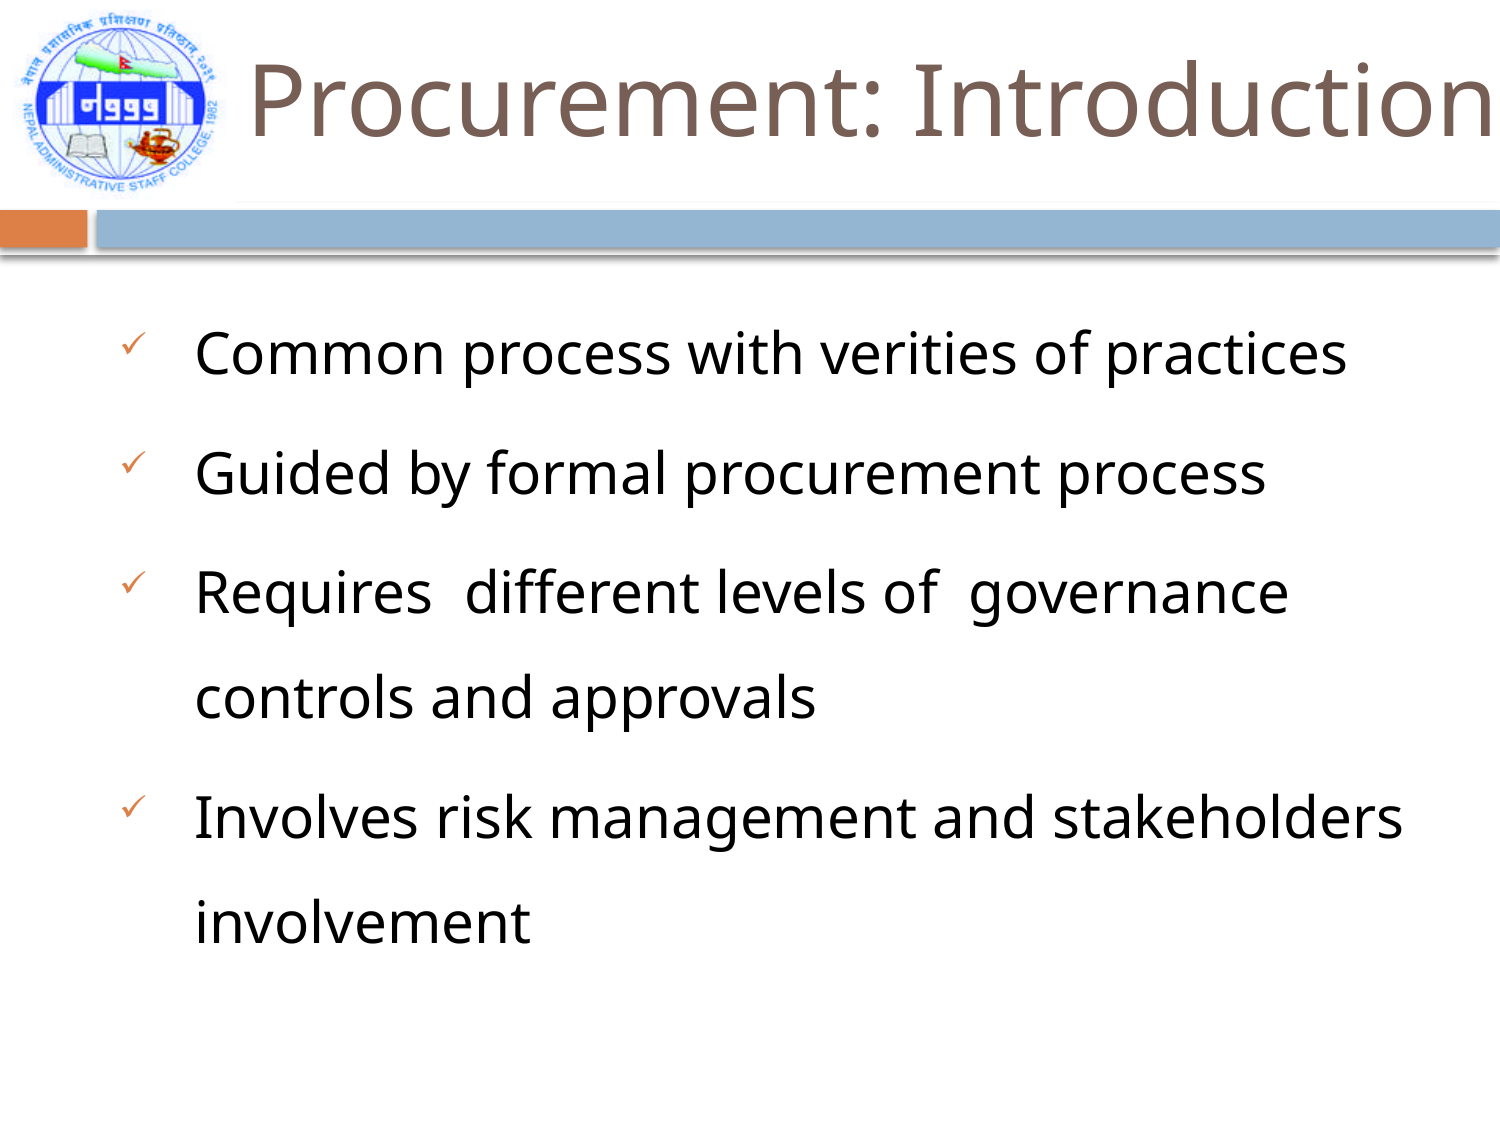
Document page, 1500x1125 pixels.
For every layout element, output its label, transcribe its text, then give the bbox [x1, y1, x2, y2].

text_box Procurement: Introduction [231, 28, 1500, 164]
text_box Common process with verities of practices Guided by formal procurement process Requires different levels of governance controls and approvals Involves risk management and stakeholders involvement [104, 273, 1442, 1030]
picture [1, 0, 236, 208]
